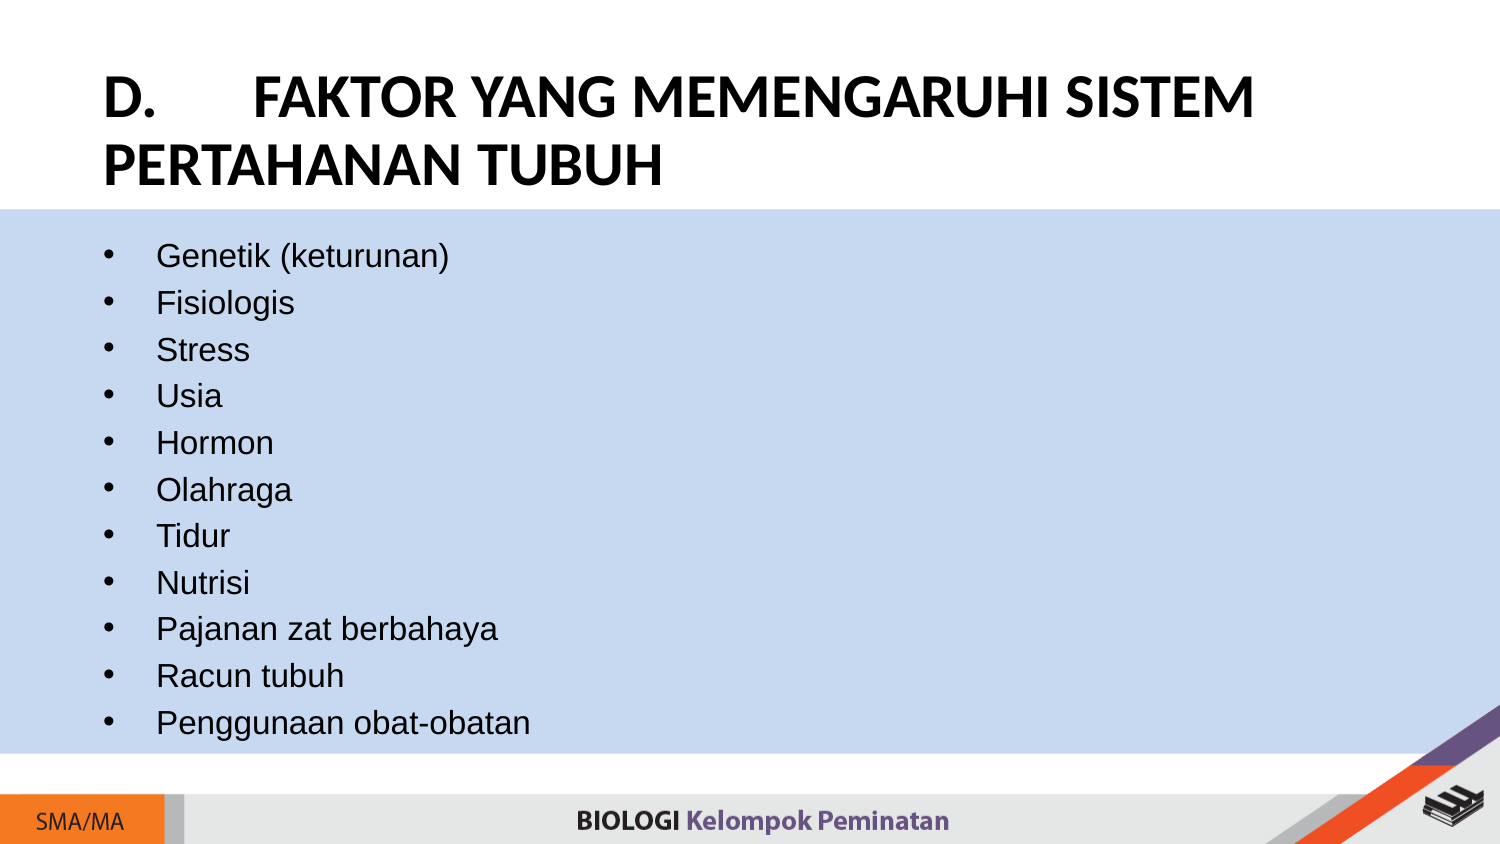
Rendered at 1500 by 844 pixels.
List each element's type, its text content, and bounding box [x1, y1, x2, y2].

text_box Genetik (keturunan) Fisiologis Stress Usia Hormon Olahraga Tidur Nutrisi Pajanan zat berbahaya Racun tubuh Penggunaan obat-obatan [88, 226, 1412, 704]
text_box [0, 207, 1500, 705]
picture [0, 705, 1500, 844]
text_box D. FAKTOR YANG MEMENGARUHI SISTEM PERTAHANAN TUBUH [88, 71, 1463, 192]
